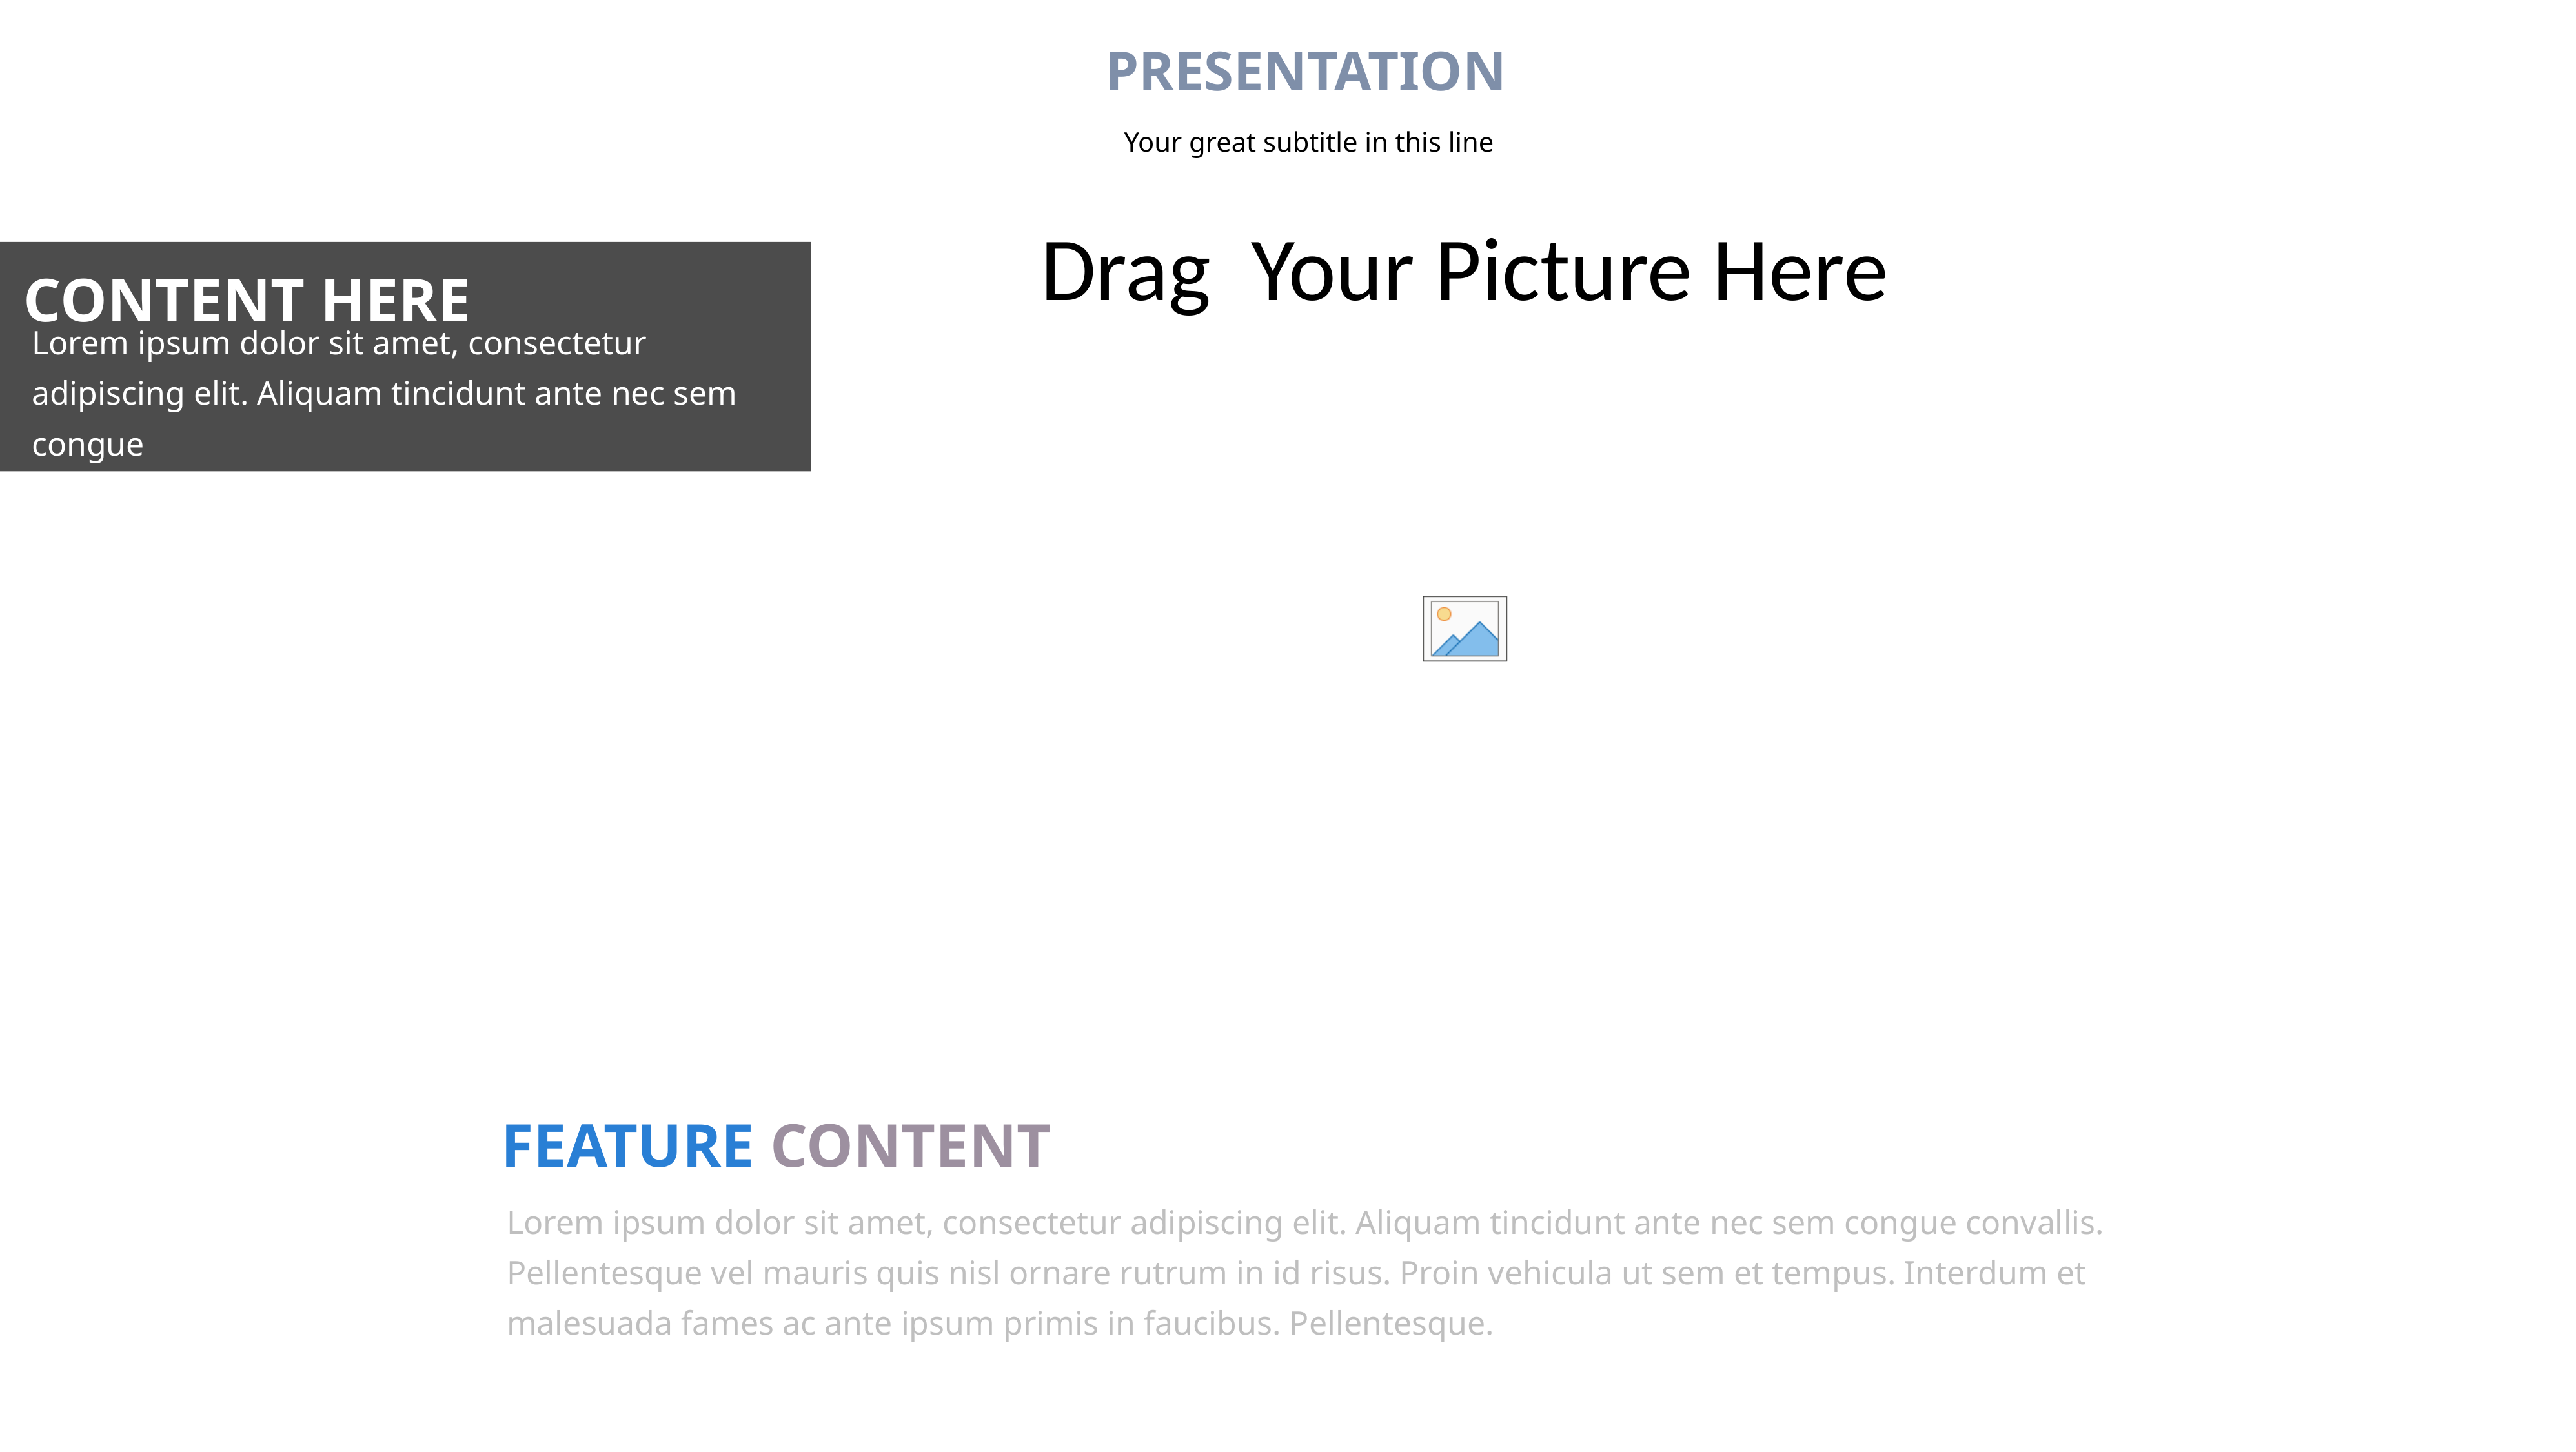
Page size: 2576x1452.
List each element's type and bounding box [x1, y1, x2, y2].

picture [892, 217, 2038, 1040]
text_box [480, 1103, 2260, 1356]
text_box [847, 32, 1764, 170]
text_box [0, 241, 811, 472]
